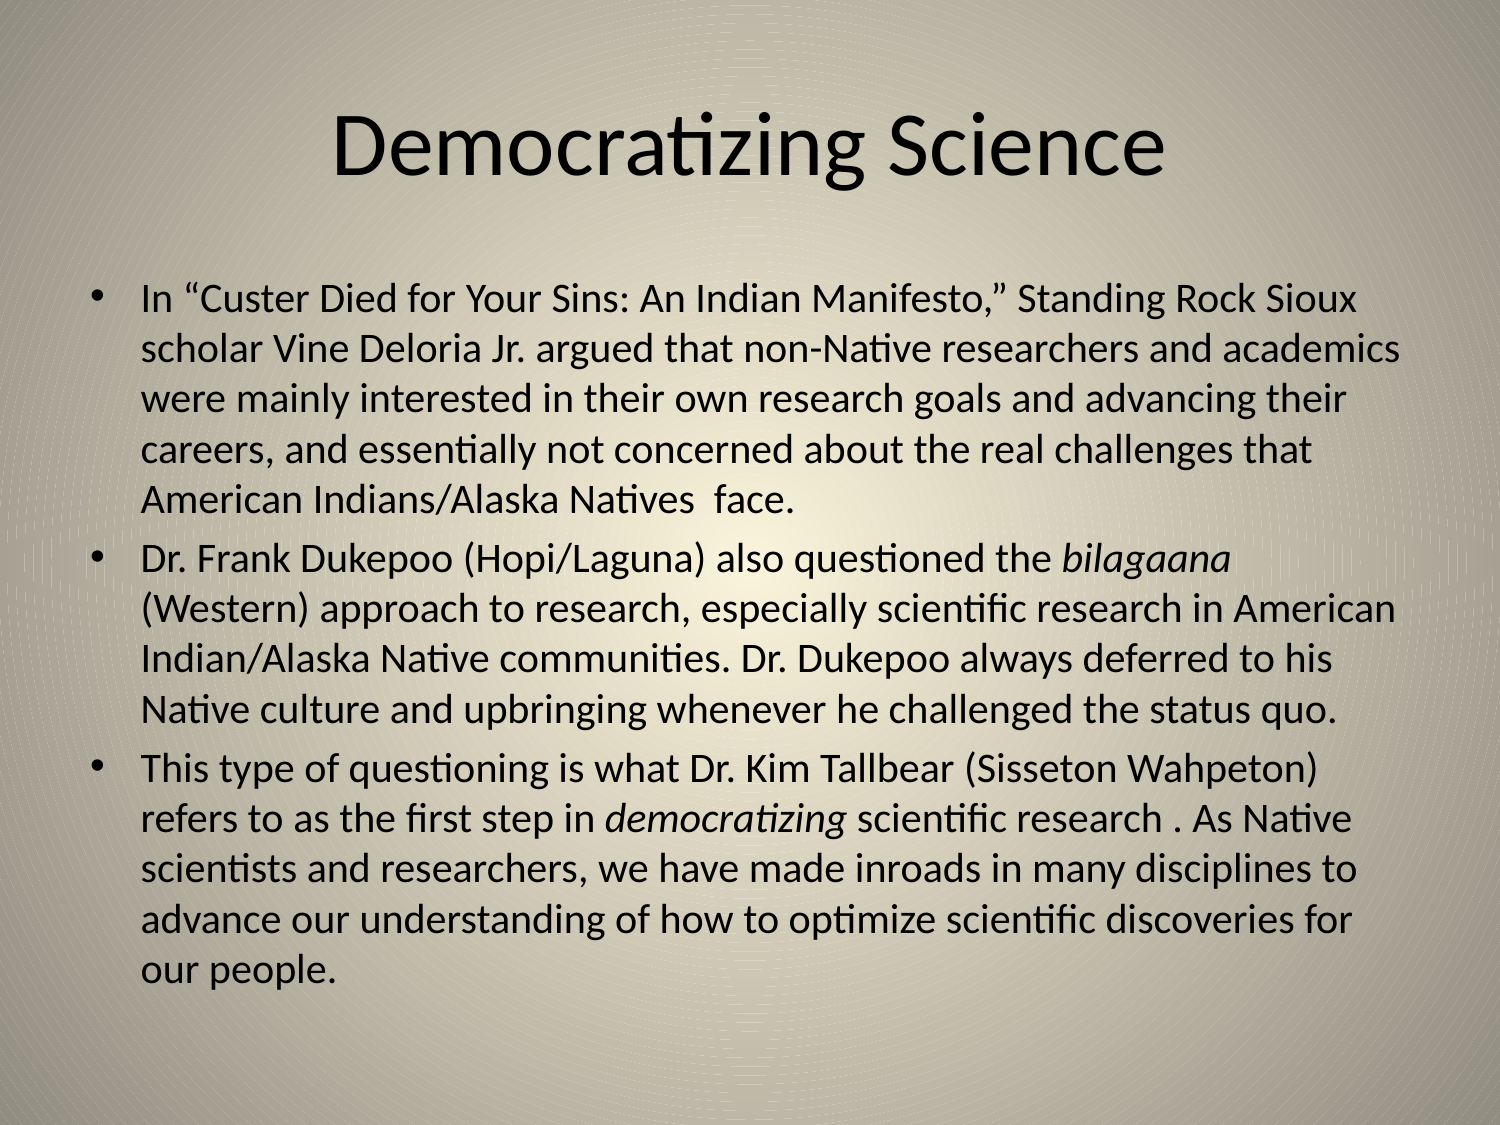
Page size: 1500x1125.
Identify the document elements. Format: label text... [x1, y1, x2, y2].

list In “Custer Died for Your Sins: An Indian Manifesto,” Standing Rock Sioux scholar Vine Deloria Jr. argued that non-Native researchers and academics were mainly interested in their own research goals and advancing their careers, and essentially not concerned about the real challenges that American Indians/Alaska Natives face. Dr. Frank Dukepoo (Hopi/Laguna) also questioned the bilagaana (Western) approach to research, especially scientific research in American Indian/Alaska Native communities. Dr. Dukepoo always deferred to his Native culture and upbringing whenever he challenged the status quo. This type of questioning is what Dr. Kim Tallbear (Sisseton Wahpeton) refers to as the first step in democratizing scientific research . As Native scientists and researchers, we have made inroads in many disciplines to advance our understanding of how to optimize scientific discoveries for our people. [75, 262, 1425, 1005]
title Democratizing Science [75, 45, 1425, 233]
